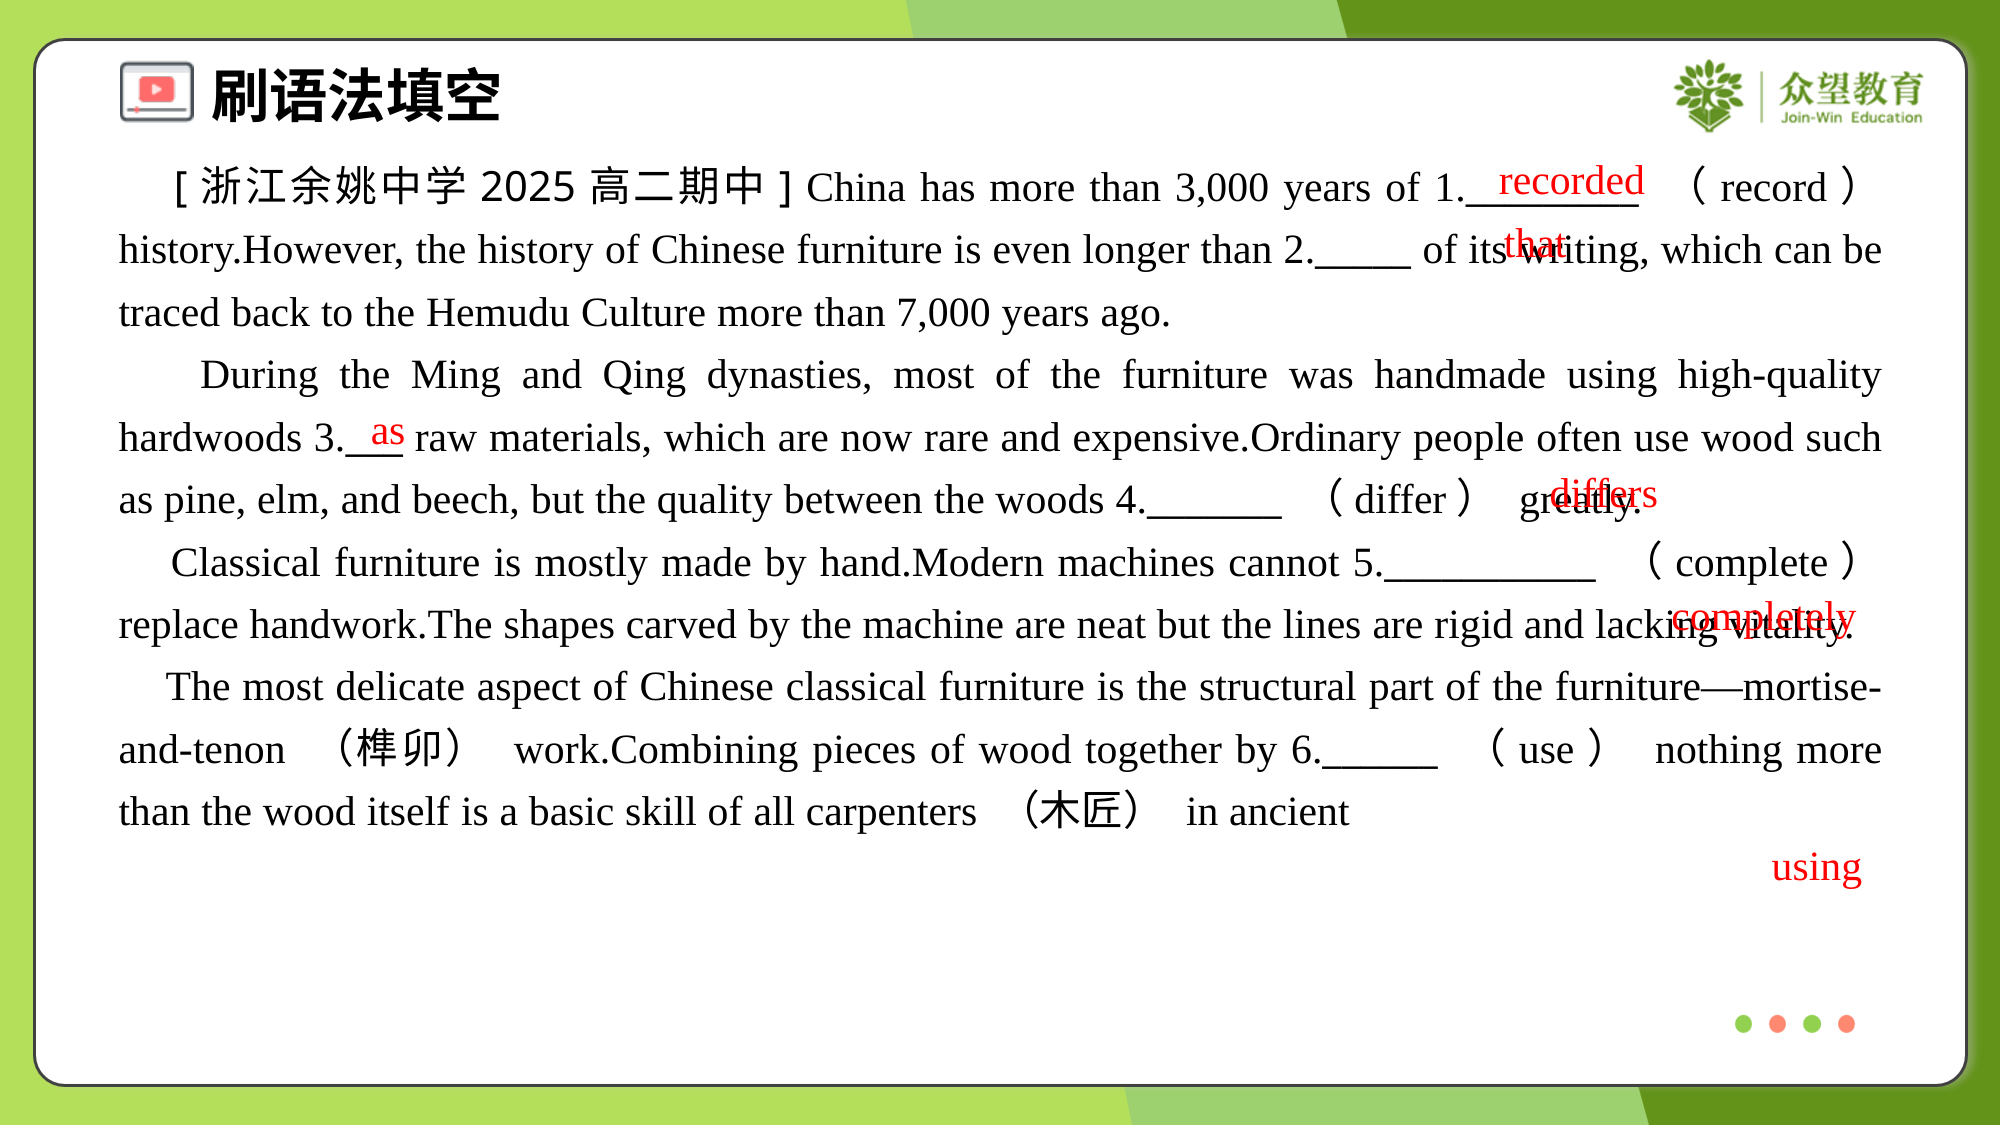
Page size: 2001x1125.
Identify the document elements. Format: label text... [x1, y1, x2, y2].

text_box completely [1667, 576, 1862, 634]
text_box as [366, 390, 411, 449]
text_box using [1767, 826, 1867, 884]
picture [0, 0, 2000, 1125]
text_box that [1499, 203, 1571, 261]
text_box [浙江余姚中学2025高二期中] China has more than 3,000 years of 1._________ （record） history.However, the history of Chinese furniture is even longer than 2._____ of its writing, which can be traced back to the Hemudu Culture more than 7,000 years ago. During the Ming and Qing dynasties, most of the furniture was handmade using high-quality hardwoods 3.___ raw materials, which are now rare and expensive.Ordinary people often use wood such as pine, elm, and beech, but the quality between the woods 4._______ （differ） greatly. Classical furniture is mostly made by hand.Modern machines cannot 5.___________ （complete） replace handwork.The shapes carved by the machine are neat but the lines are rigid and lacking vitality. The most delicate aspect of Chinese classical furniture is the structural part of the furniture—mortise-and-tenon （榫卯） work.Combining pieces of wood together by 6.______ （use） nothing more than the wood itself is a basic skill of all carpenters （木匠） in ancient [118, 146, 1883, 954]
text_box differs [1545, 453, 1663, 511]
text_box recorded [1494, 140, 1650, 199]
